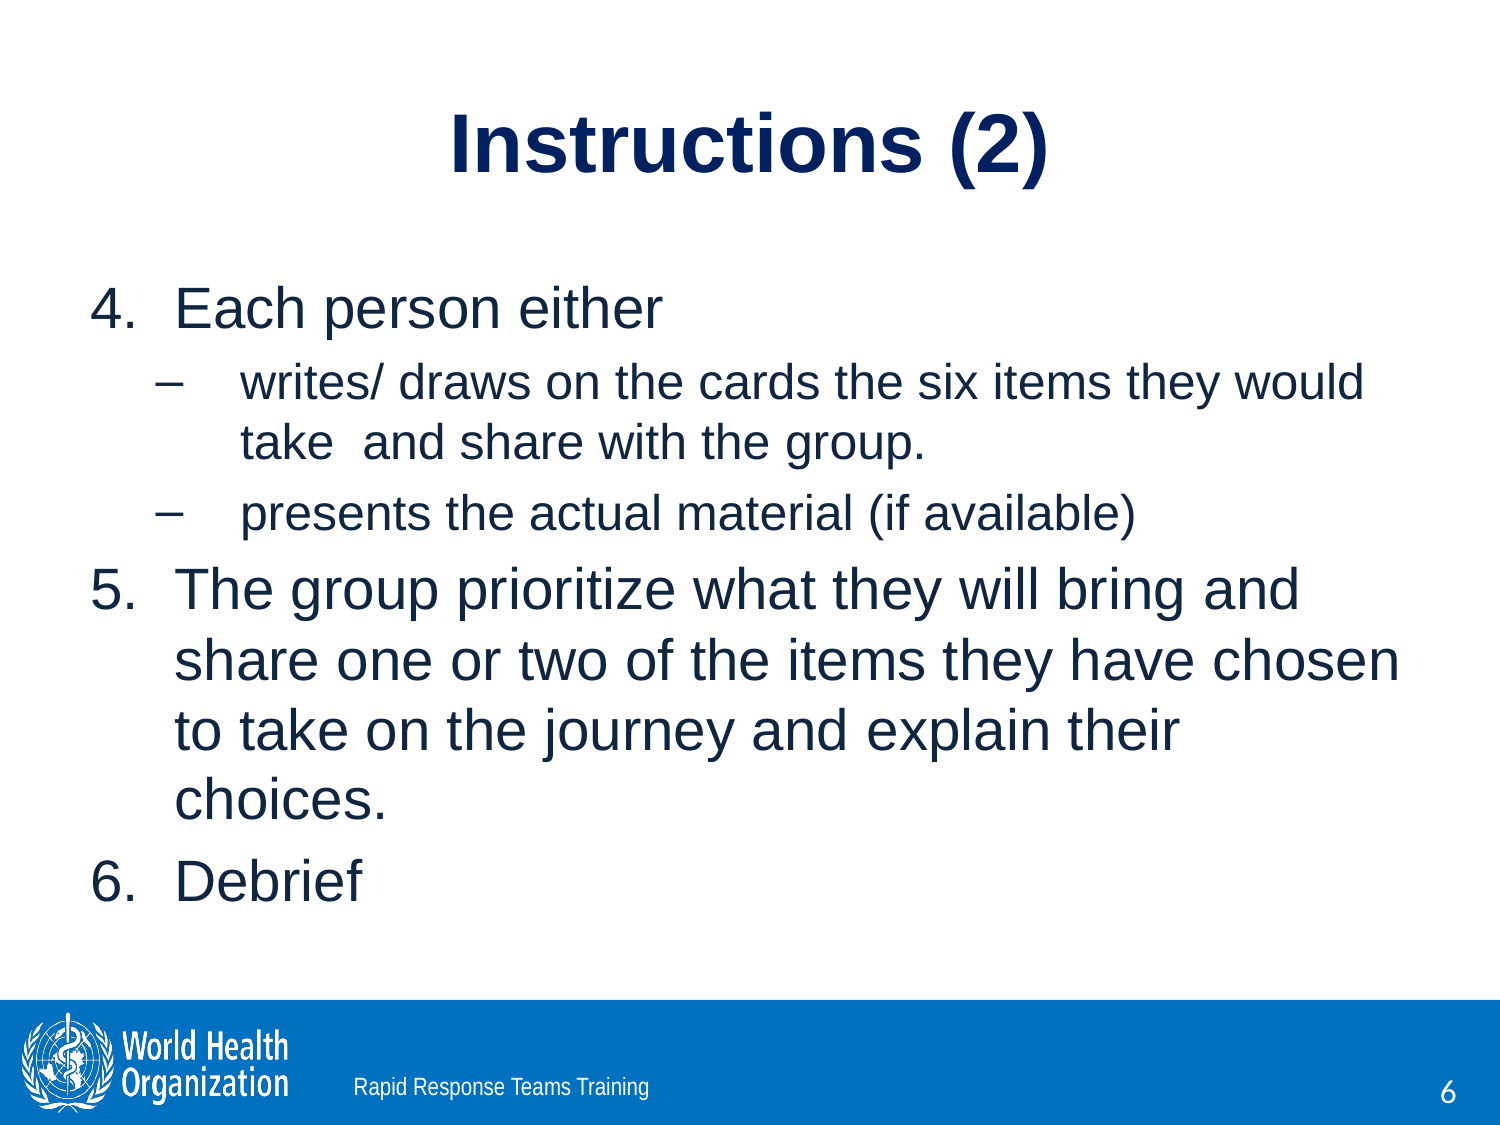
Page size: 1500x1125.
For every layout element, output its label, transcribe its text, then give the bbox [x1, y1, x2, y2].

title Instructions (2) [75, 45, 1425, 233]
picture [21, 1012, 288, 1113]
list Each person either writes/ draws on the cards the six items they would take and share with the group. presents the actual material (if available) The group prioritize what they will bring and share one or two of the items they have chosen to take on the journey and explain their choices. Debrief [75, 262, 1425, 1005]
